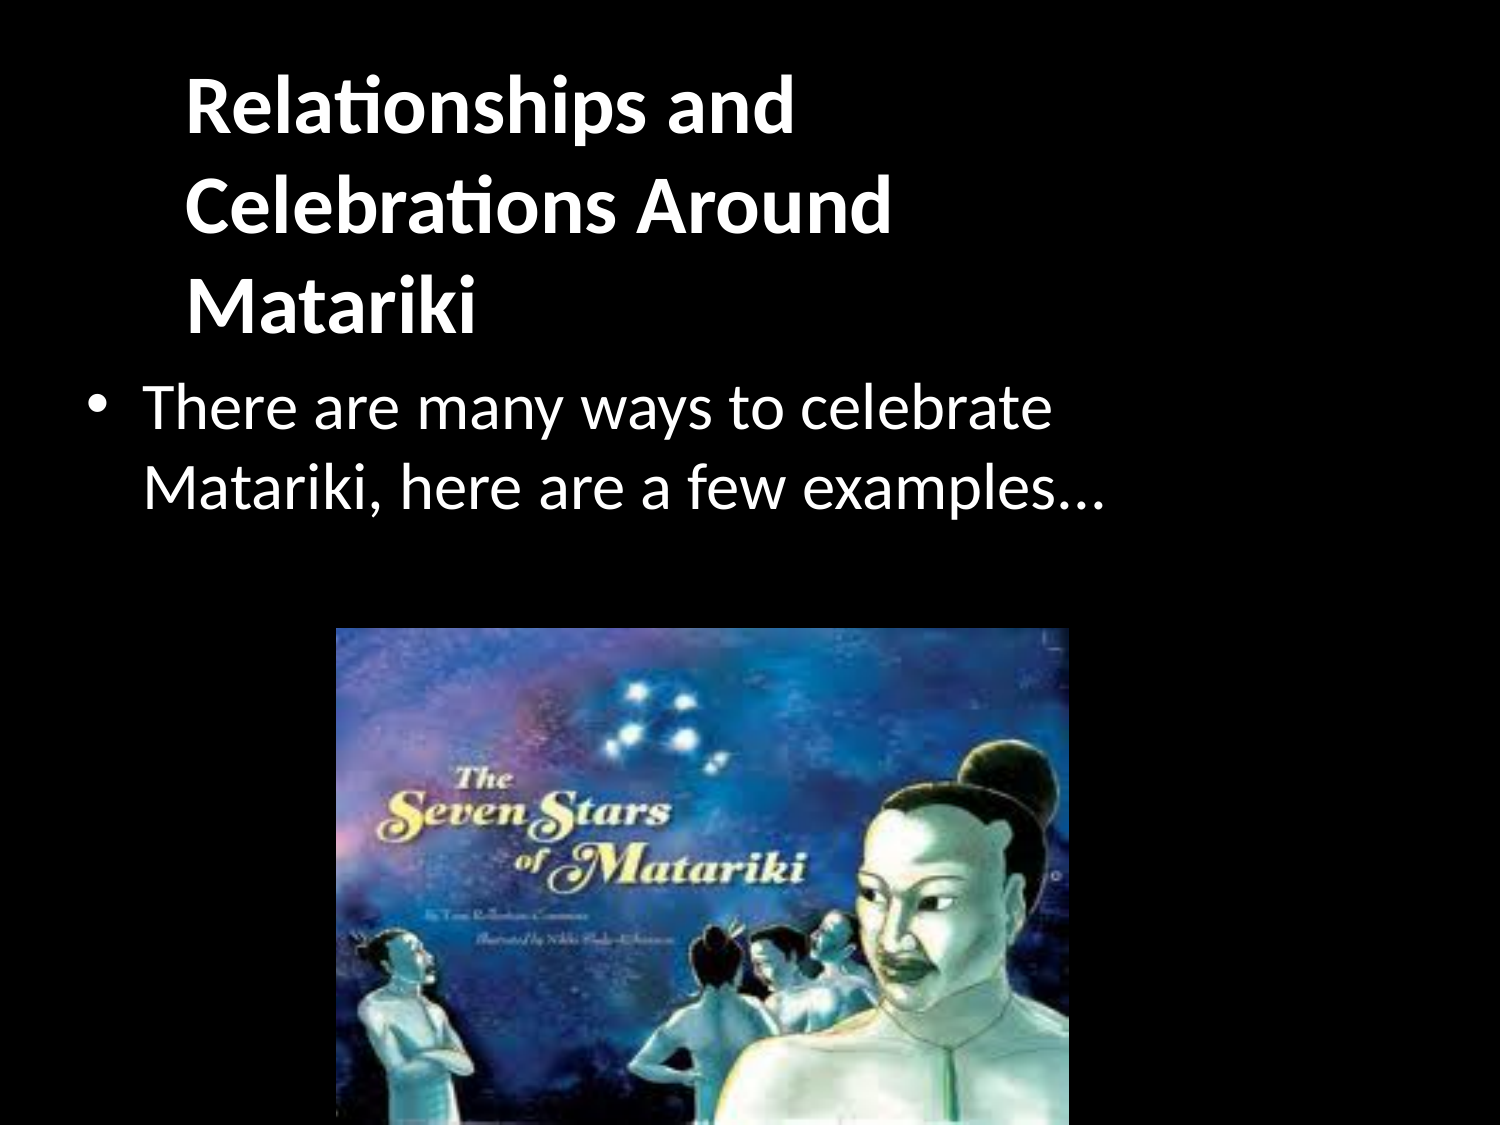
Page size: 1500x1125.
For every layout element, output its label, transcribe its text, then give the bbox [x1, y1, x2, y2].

list There are many ways to celebrate Matariki, here are a few examples... [70, 355, 1170, 819]
picture [336, 628, 1070, 1125]
text_box Relationships and Celebrations Around Matariki [171, 42, 1069, 358]
